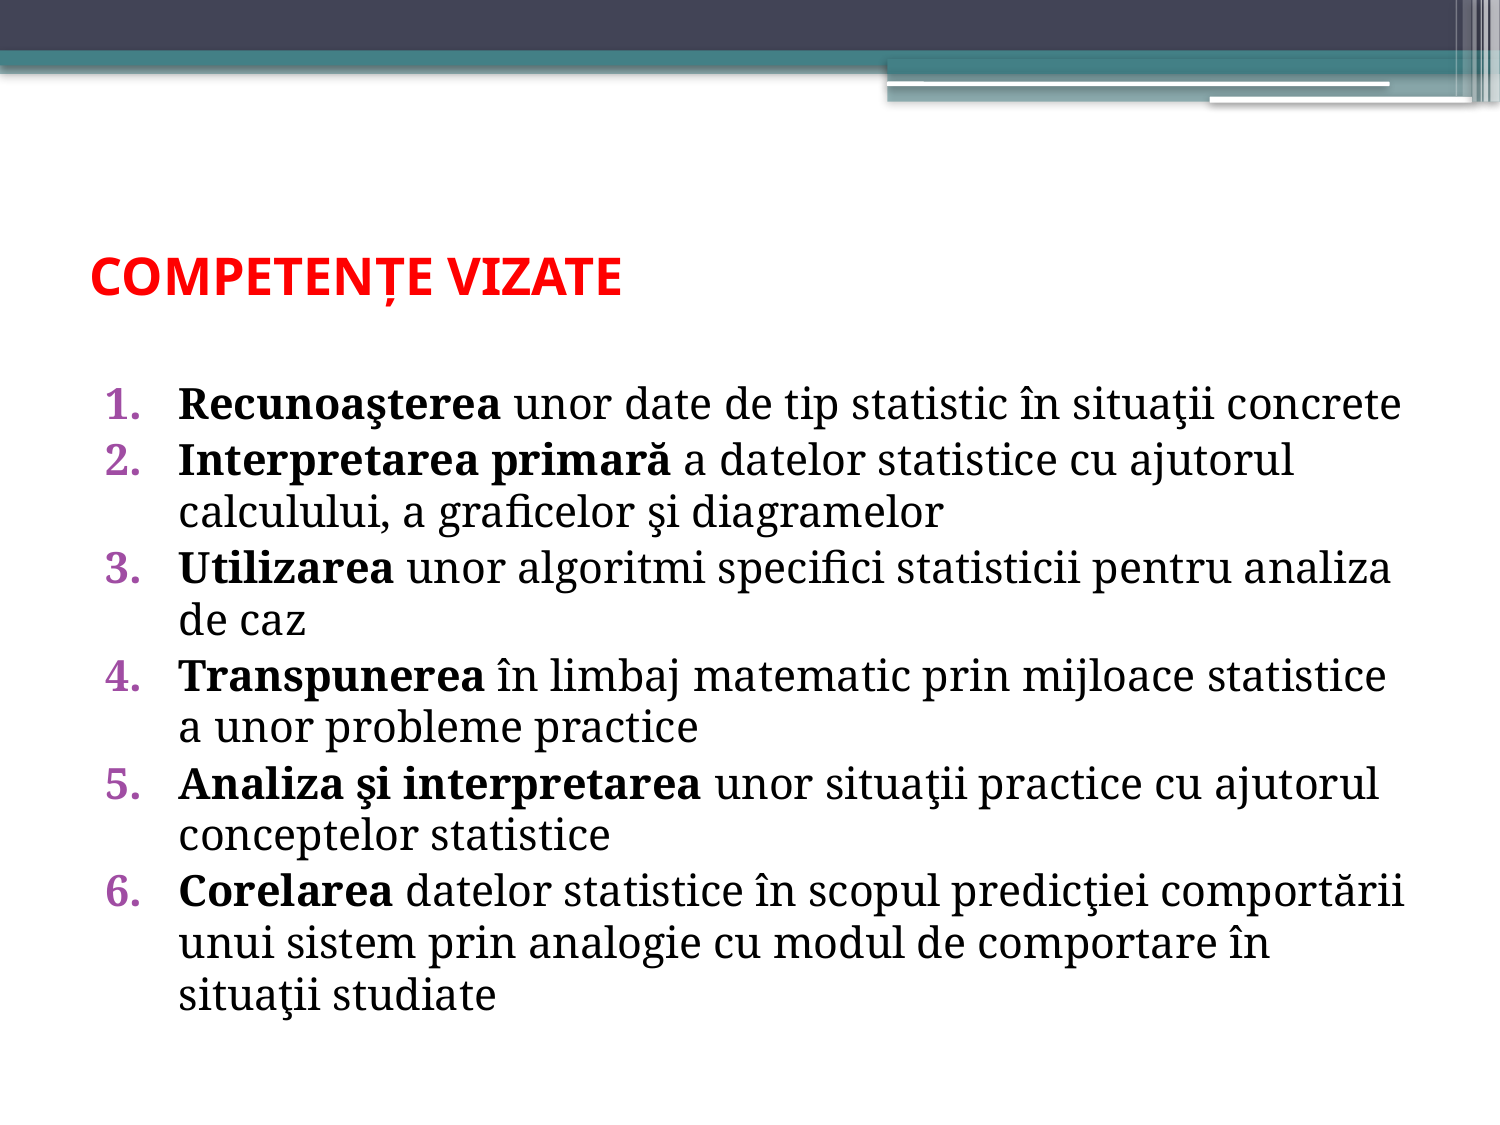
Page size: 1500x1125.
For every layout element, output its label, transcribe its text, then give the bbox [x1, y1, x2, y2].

list Recunoaşterea unor date de tip statistic în situaţii concrete Interpretarea primară a datelor statistice cu ajutorul calculului, a graficelor şi diagramelor Utilizarea unor algoritmi specifici statisticii pentru analiza de caz Transpunerea în limbaj matematic prin mijloace statistice a unor probleme practice Analiza şi interpretarea unor situaţii practice cu ajutorul conceptelor statistice Corelarea datelor statistice în scopul predicţiei comportării unui sistem prin analogie cu modul de comportare în situaţii studiate [75, 368, 1425, 1079]
title COMPETENŢE VIZATE [75, 187, 1425, 363]
